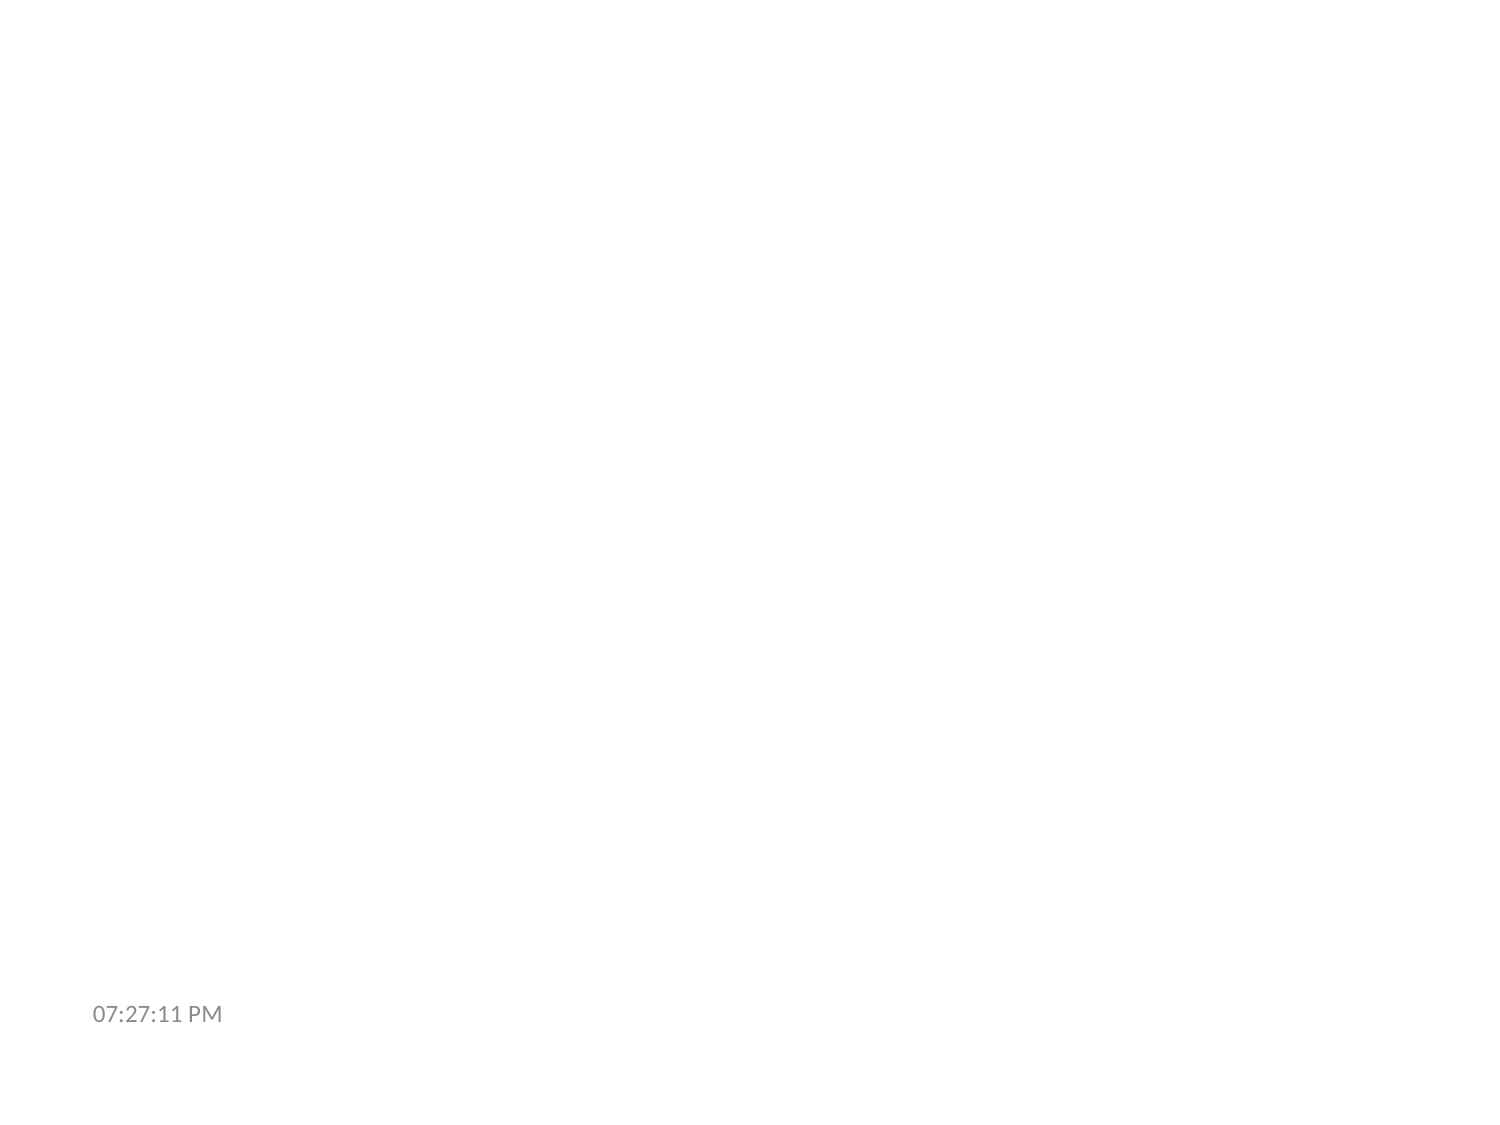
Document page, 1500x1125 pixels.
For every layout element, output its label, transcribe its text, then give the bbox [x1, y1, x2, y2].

text_box 3:35:09 PM [77, 982, 428, 1043]
